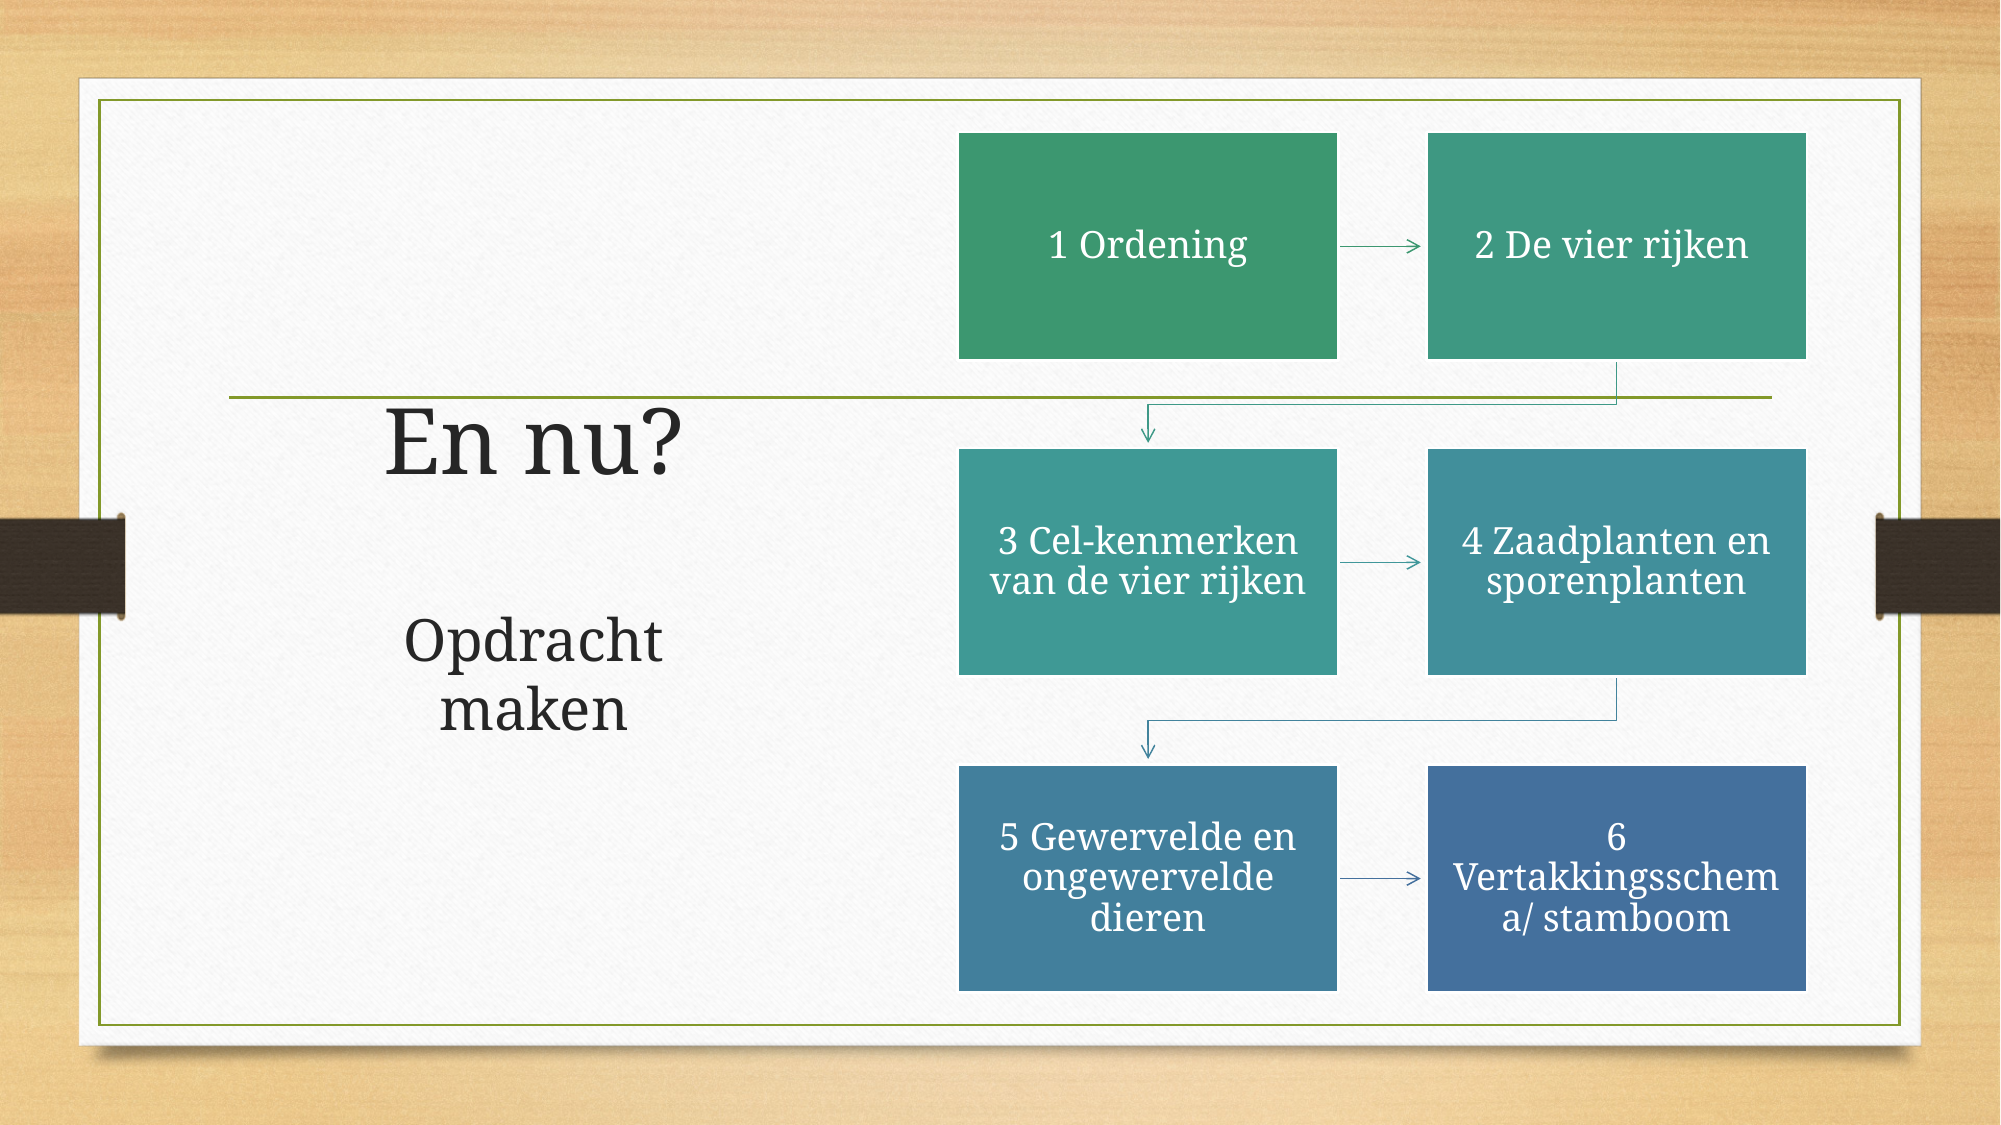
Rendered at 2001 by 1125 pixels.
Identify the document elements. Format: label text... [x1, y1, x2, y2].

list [897, 131, 1868, 994]
title En nu? Opdracht maken [326, 169, 742, 956]
picture [0, 0, 2001, 1125]
